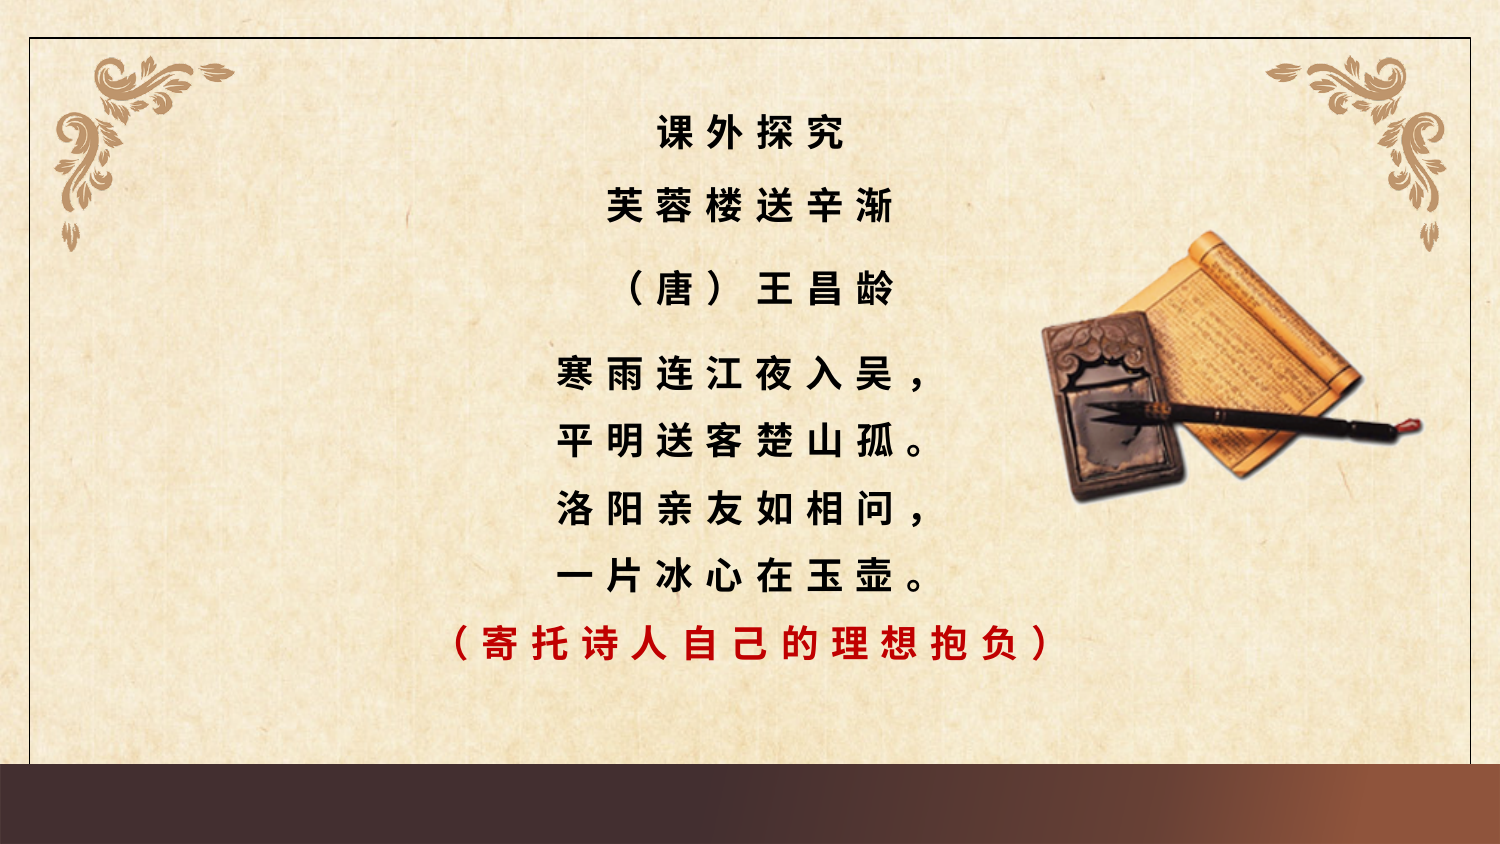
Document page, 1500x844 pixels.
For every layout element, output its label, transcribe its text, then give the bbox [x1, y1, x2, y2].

text_box 芙蓉楼送辛渐 [591, 174, 909, 235]
picture [0, 0, 1500, 844]
text_box 课外探究 [524, 79, 976, 162]
text_box （唐）王昌龄 [481, 235, 970, 318]
text_box 寒雨连江夜入吴， 平明送客楚山孤。 洛阳亲友如相问， 一片冰心在玉壶。 （寄托诗人自己的理想抱负） [374, 319, 970, 672]
